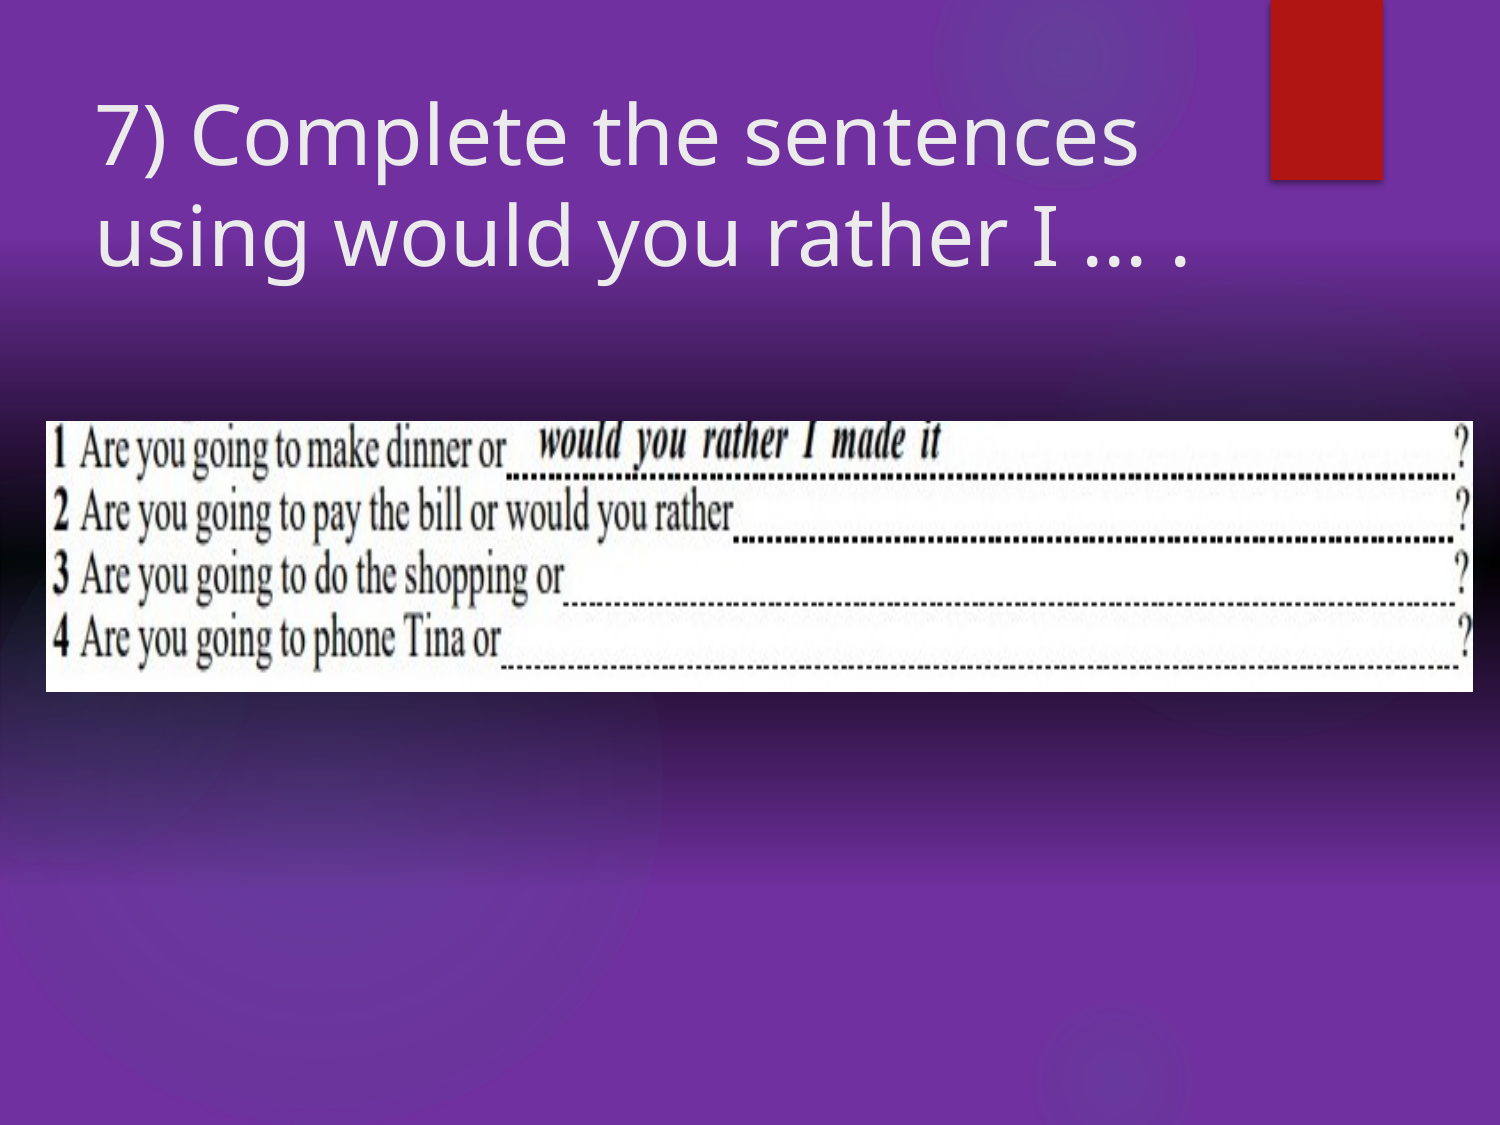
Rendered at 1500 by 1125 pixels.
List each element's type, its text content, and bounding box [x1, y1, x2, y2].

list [46, 421, 1474, 692]
title 7) Complete the sentences using would you rather I … . [79, 74, 1237, 304]
